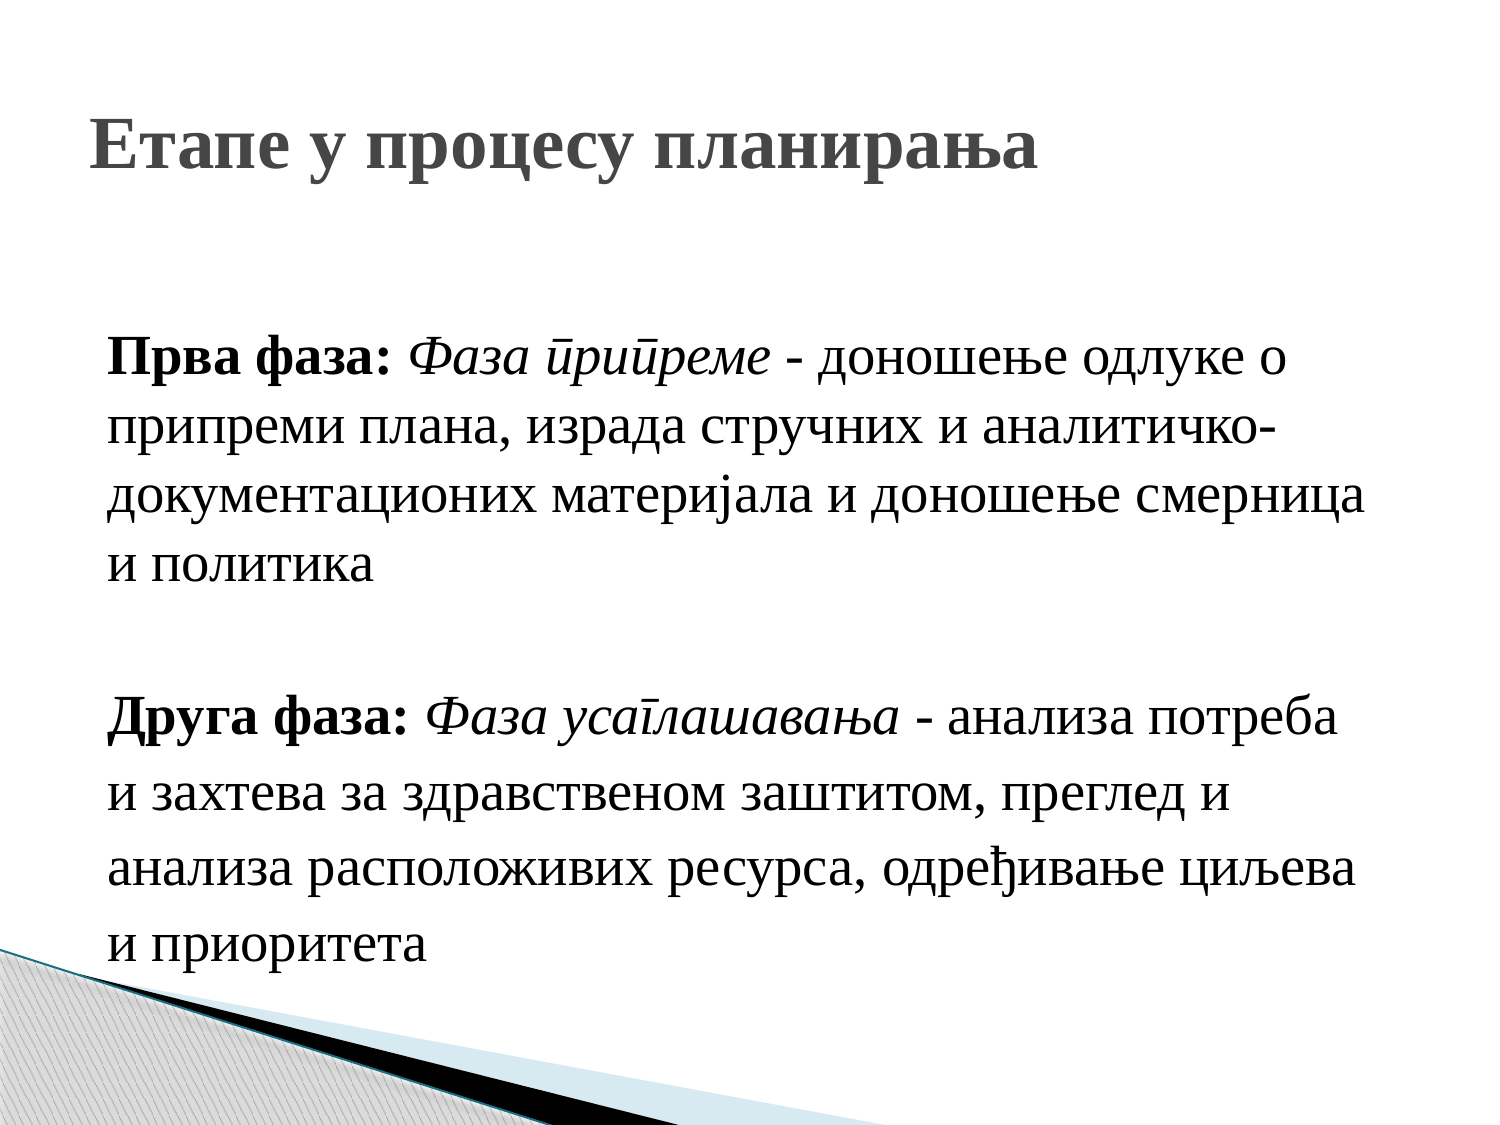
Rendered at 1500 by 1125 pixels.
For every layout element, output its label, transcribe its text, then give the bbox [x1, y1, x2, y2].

list Прва фаза: Фаза припреме - доношење одлуке о припреми плана, израда стручних и аналитичко- документационих материјала и доношење смерница и политика Друга фаза: Фаза усаглашавања - анализа потреба и захтева за здравственом заштитом, преглед и анализа расположивих ресурса, одређивање циљева и приоритета [75, 243, 1425, 986]
title Етапе у процесу планирања [75, 45, 1425, 233]
